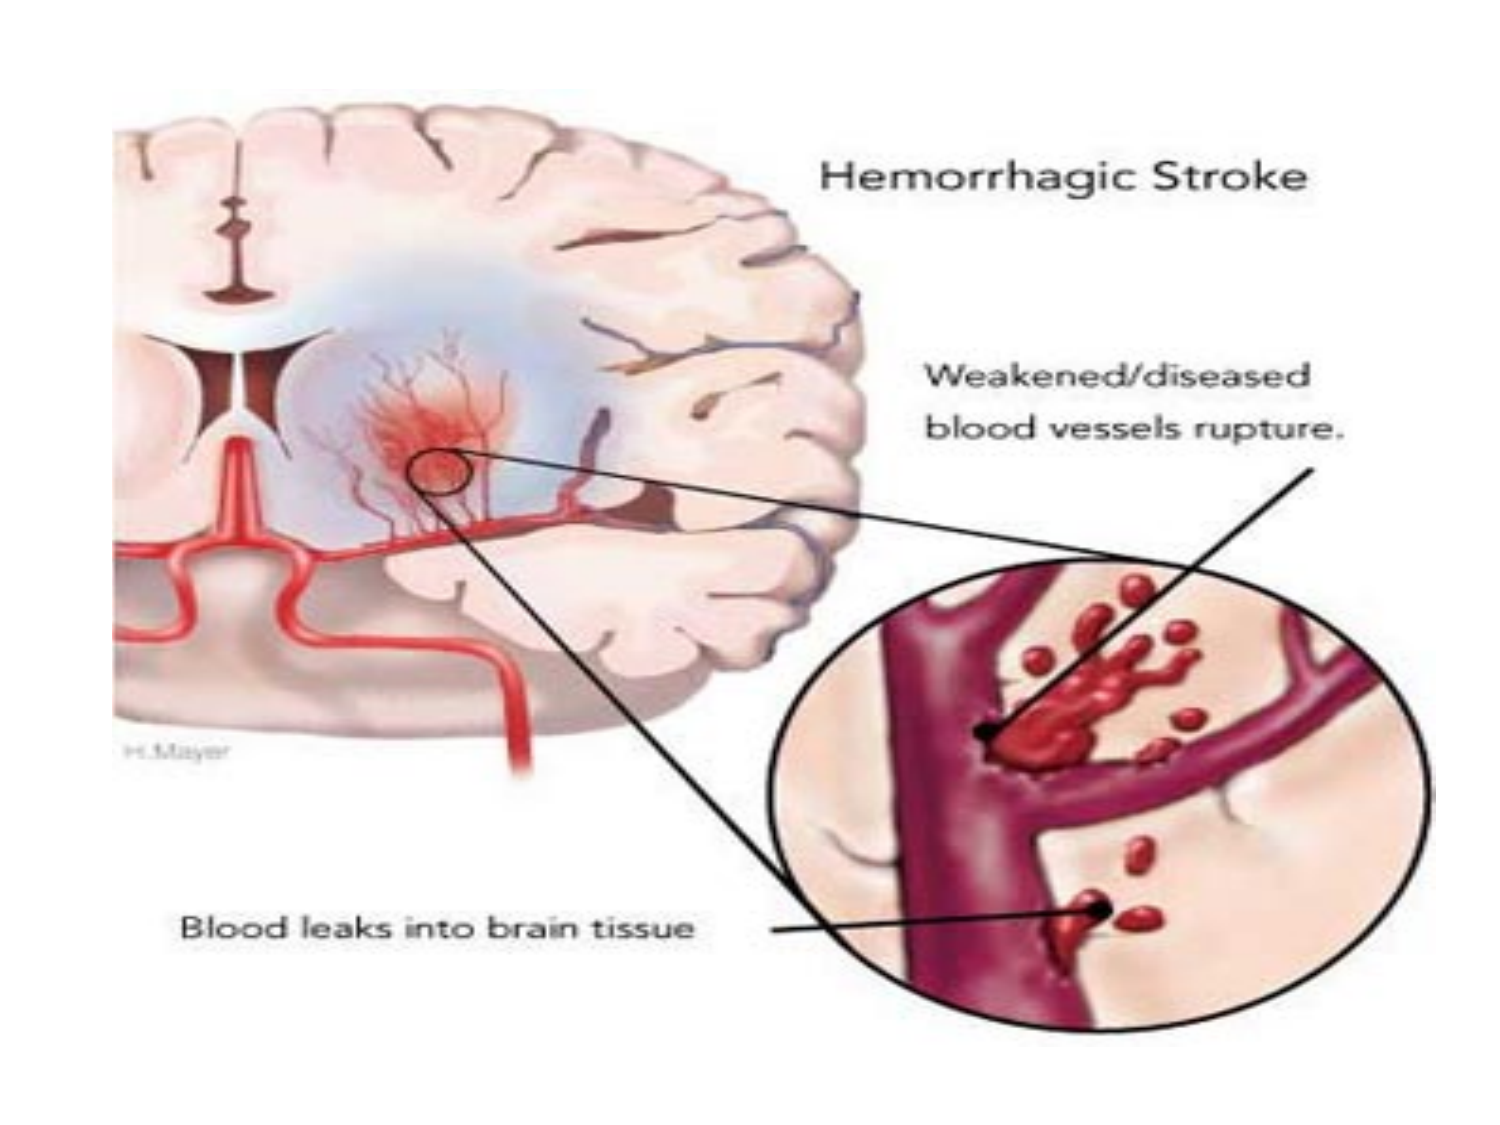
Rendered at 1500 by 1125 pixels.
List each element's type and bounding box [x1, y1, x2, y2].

picture [111, 89, 1436, 1047]
